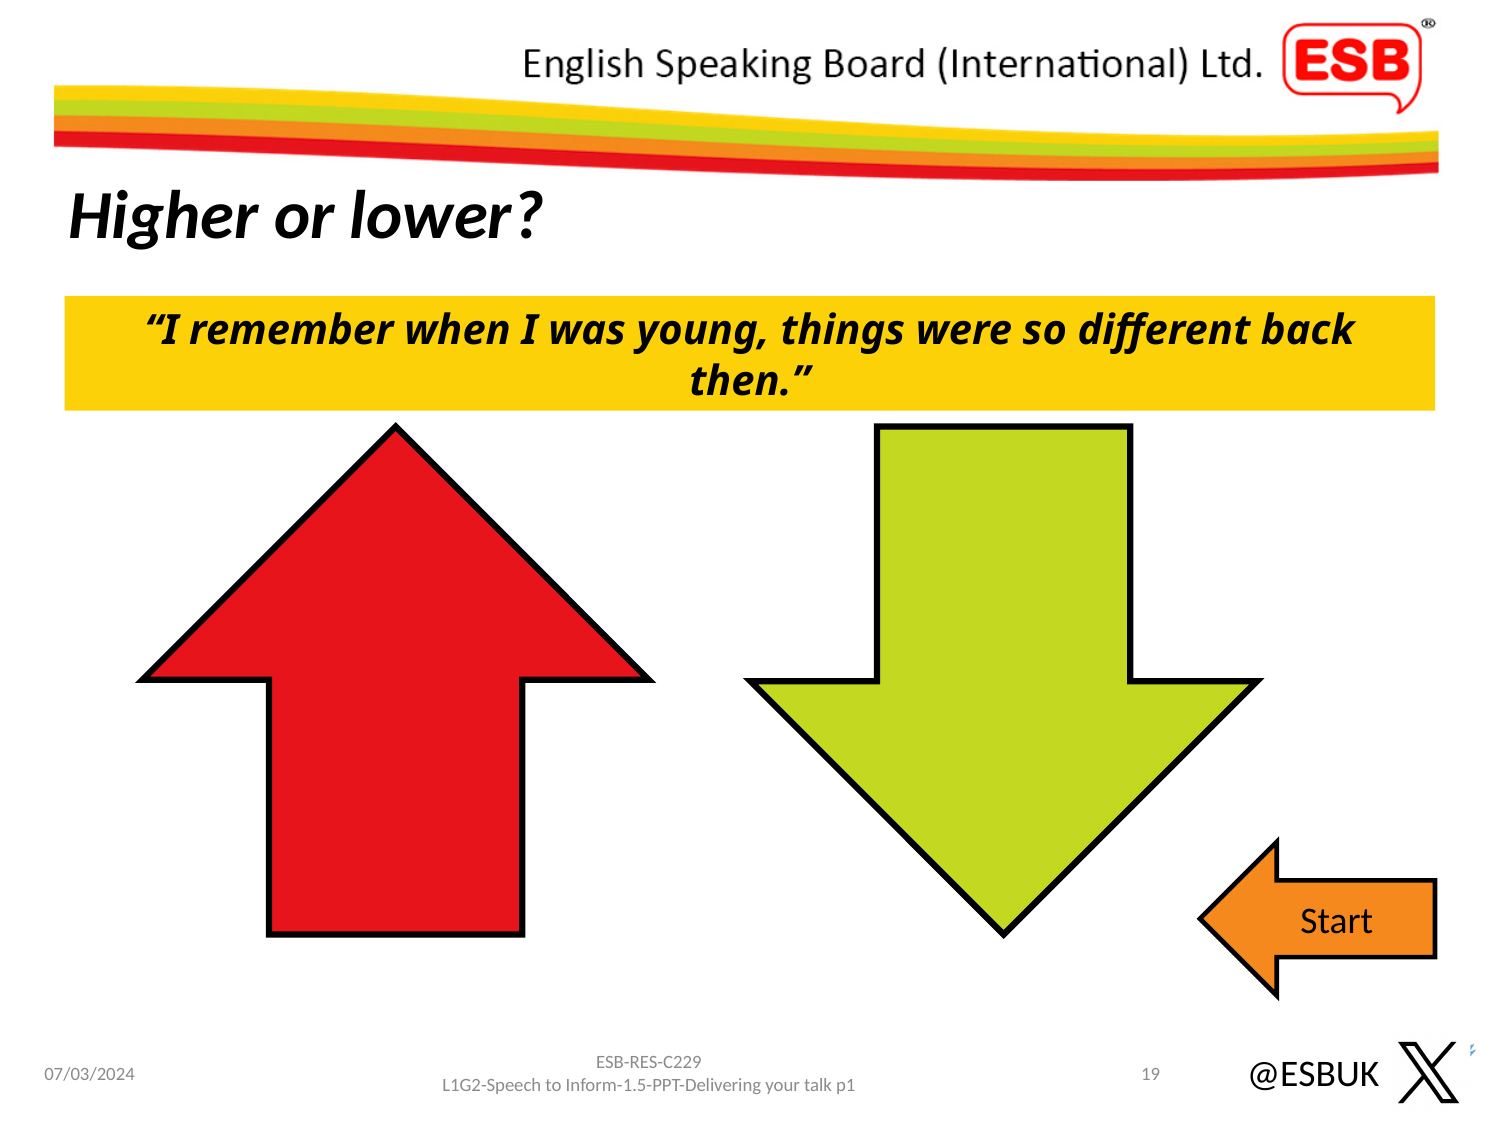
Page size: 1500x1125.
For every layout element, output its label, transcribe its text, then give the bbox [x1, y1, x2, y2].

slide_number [29, 1042, 367, 1103]
text_box [748, 425, 1260, 936]
slide_number 19 [930, 1042, 1176, 1103]
picture [0, 0, 1500, 189]
text_box Start [1198, 839, 1437, 998]
picture [1390, 1029, 1476, 1116]
title Higher or lower? [53, 168, 1347, 264]
text_box [140, 425, 652, 936]
footer ESB-RES-C229 L1G2-Speech to Inform-1.5-PPT-Delivering your talk p1 [395, 1042, 902, 1103]
text_box “I remember when I was young, things were so different back then.” [64, 295, 1436, 411]
